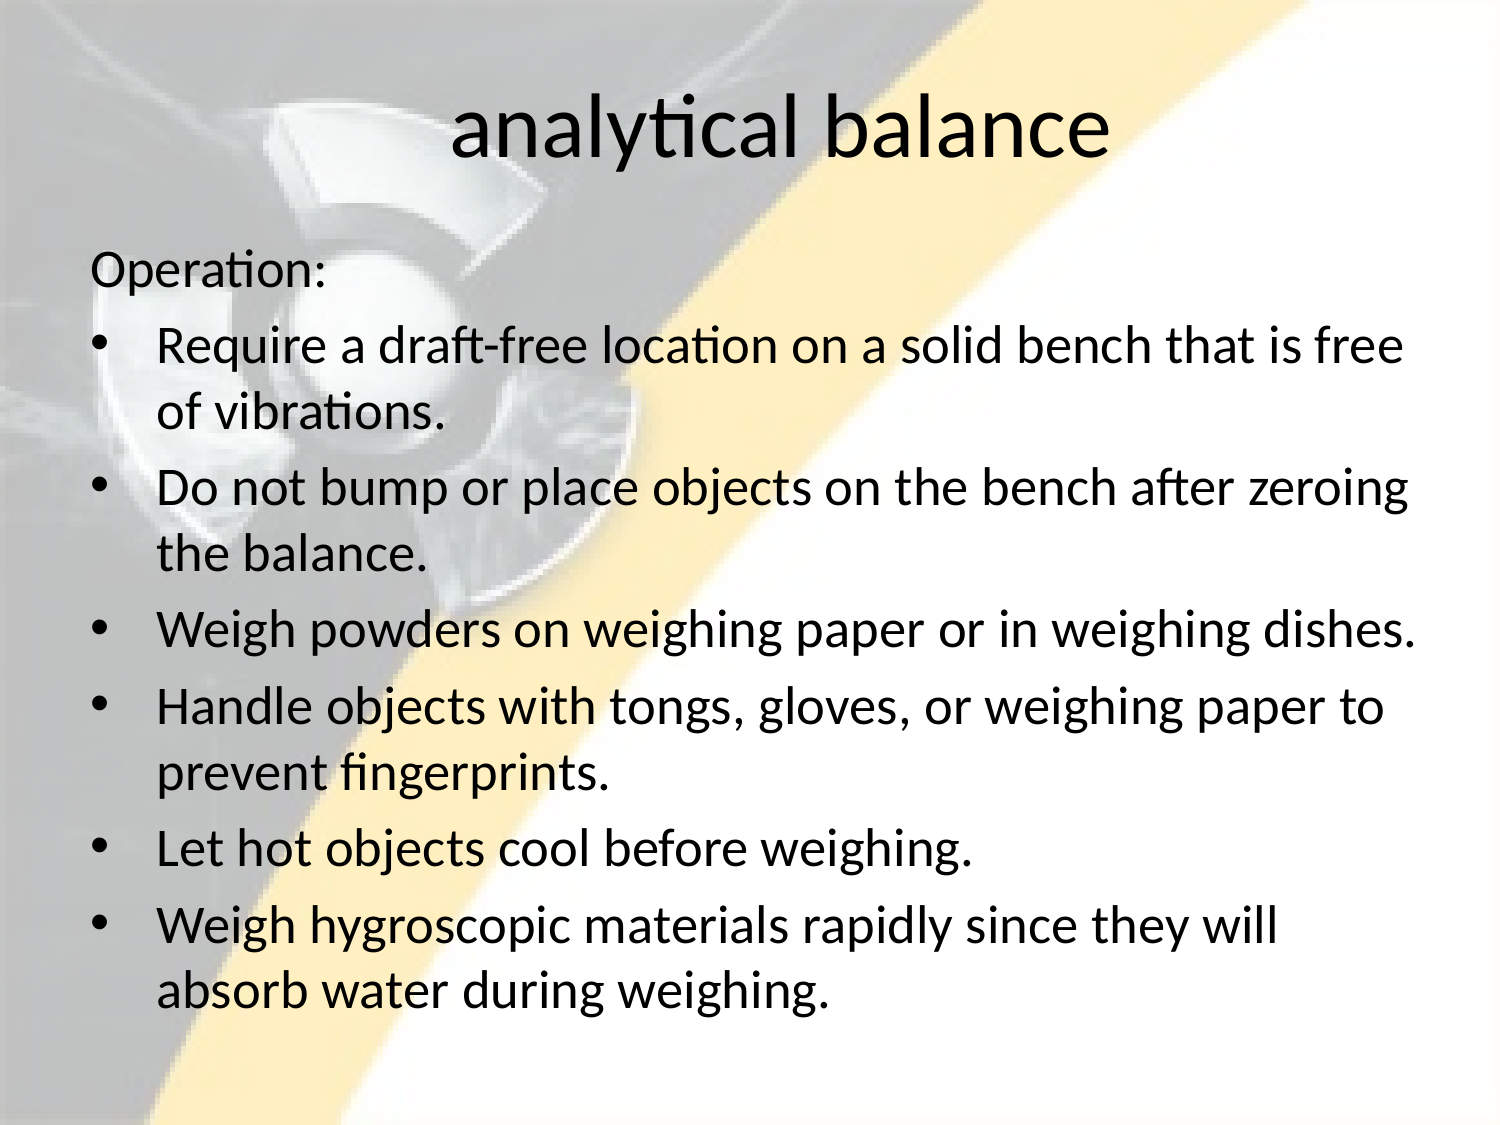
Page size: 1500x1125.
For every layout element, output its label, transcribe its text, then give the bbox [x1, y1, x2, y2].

subtitle Operation: Require a draft-free location on a solid bench that is free of vibrations. Do not bump or place objects on the bench after zeroing the balance. Weigh powders on weighing paper or in weighing dishes. Handle objects with tongs, gloves, or weighing paper to prevent fingerprints. Let hot objects cool before weighing. Weigh hygroscopic materials rapidly since they will absorb water during weighing. [75, 224, 1438, 1125]
title analytical balance [87, 0, 1475, 242]
